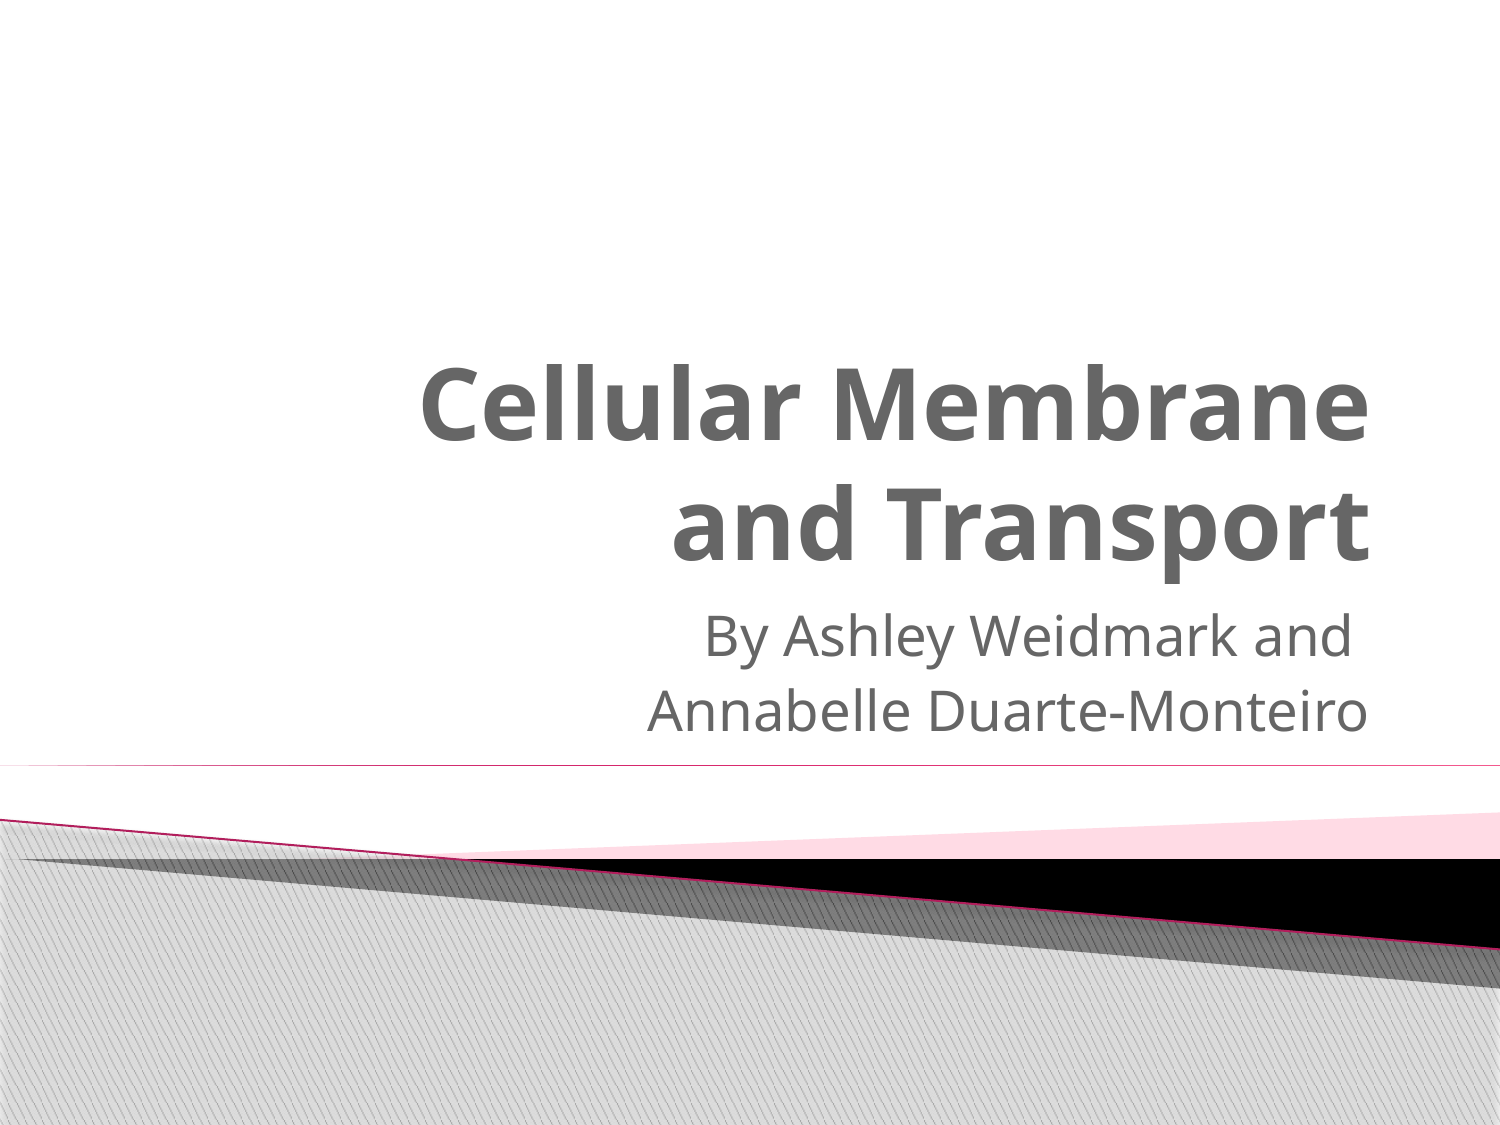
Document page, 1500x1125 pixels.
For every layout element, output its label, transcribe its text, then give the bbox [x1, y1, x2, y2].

title Cellular Membrane and Transport [112, 287, 1388, 588]
picture [5, 859, 1500, 989]
subtitle By Ashley Weidmark and Annabelle Duarte-Monteiro [112, 592, 1388, 790]
